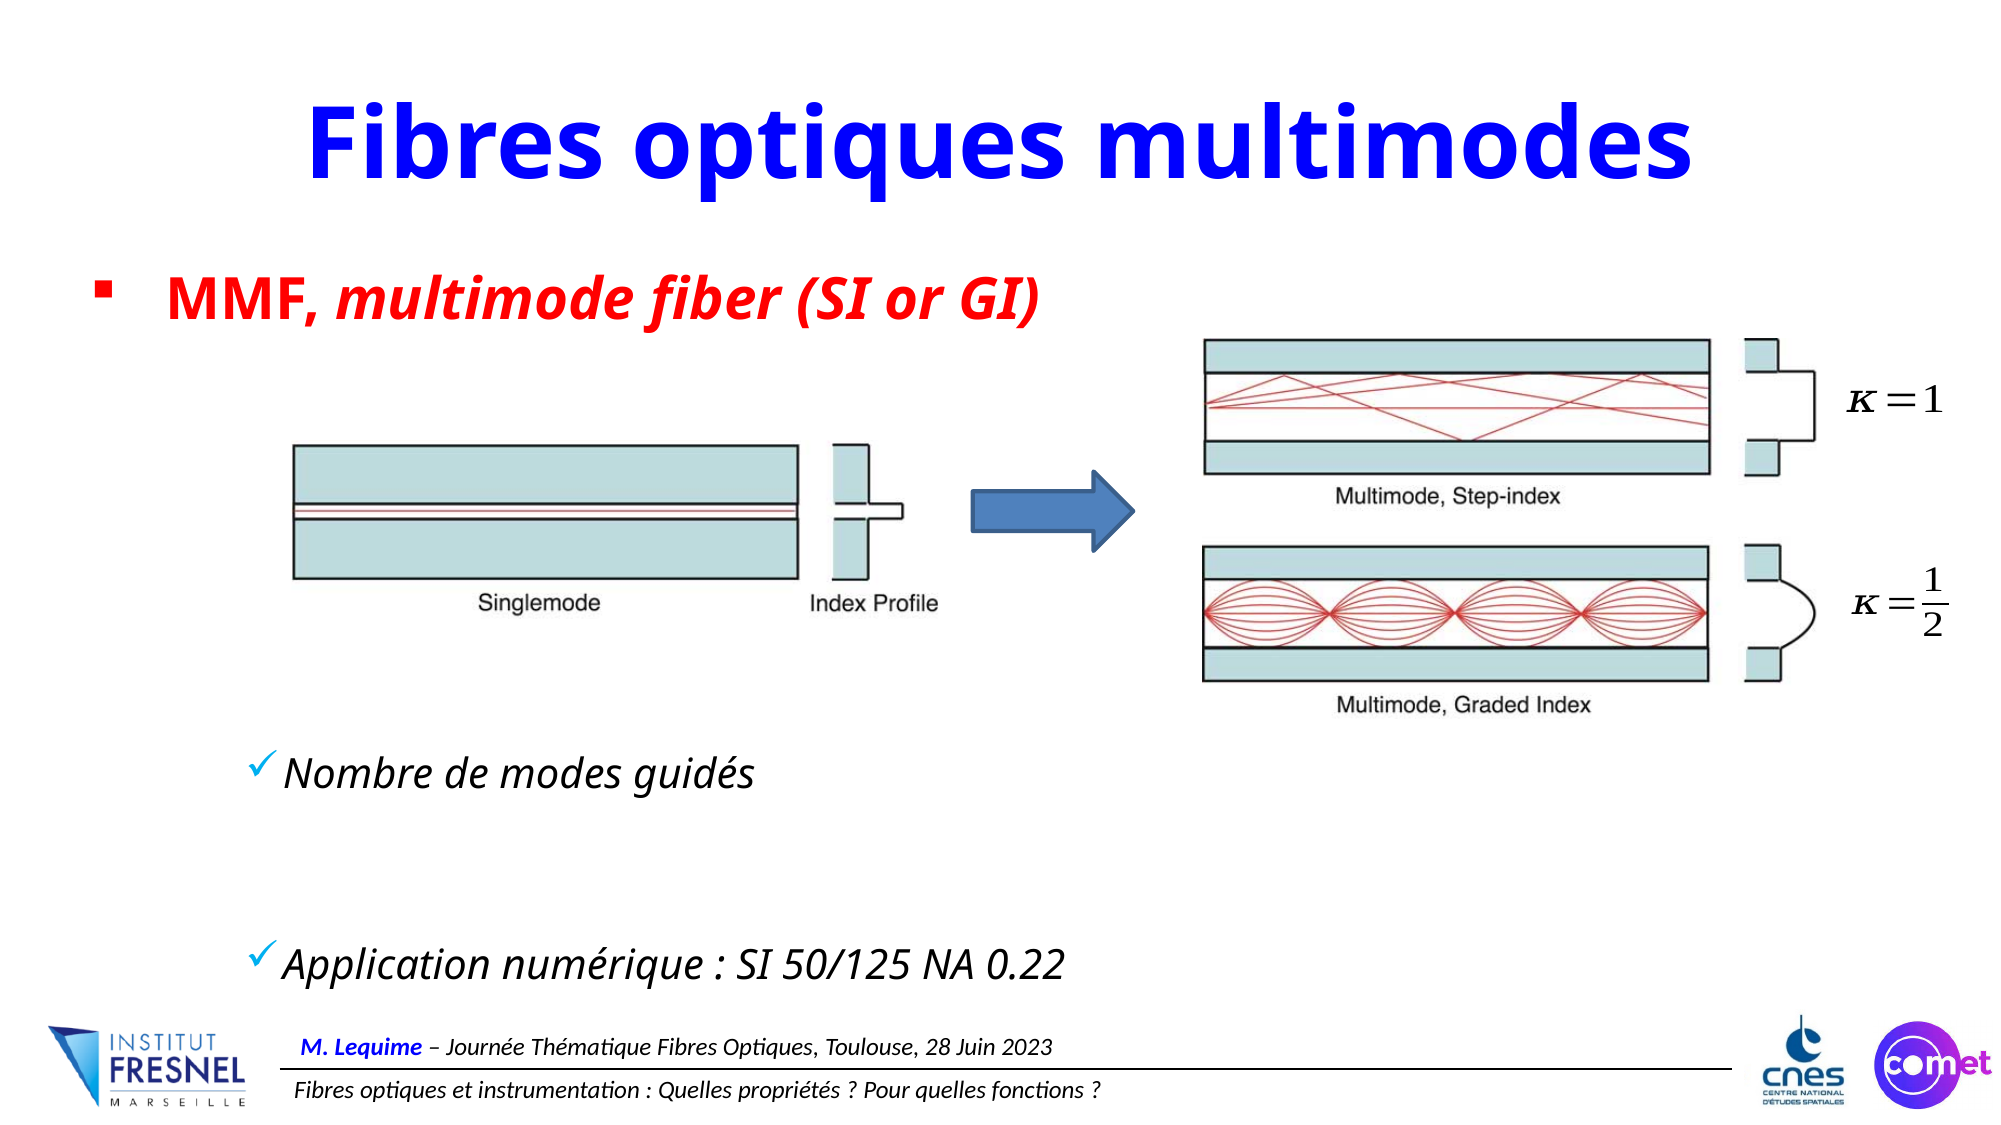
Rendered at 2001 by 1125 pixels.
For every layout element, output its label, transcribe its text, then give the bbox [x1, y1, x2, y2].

picture [1744, 1009, 1857, 1122]
picture [290, 440, 939, 620]
picture [43, 1021, 250, 1111]
title Fibres optiques multimodes [99, 45, 1900, 233]
text_box [970, 469, 1136, 553]
list MMF, multimode fiber (SI or GI) [75, 253, 1934, 338]
picture [1873, 1020, 1993, 1110]
picture [1201, 337, 1851, 723]
